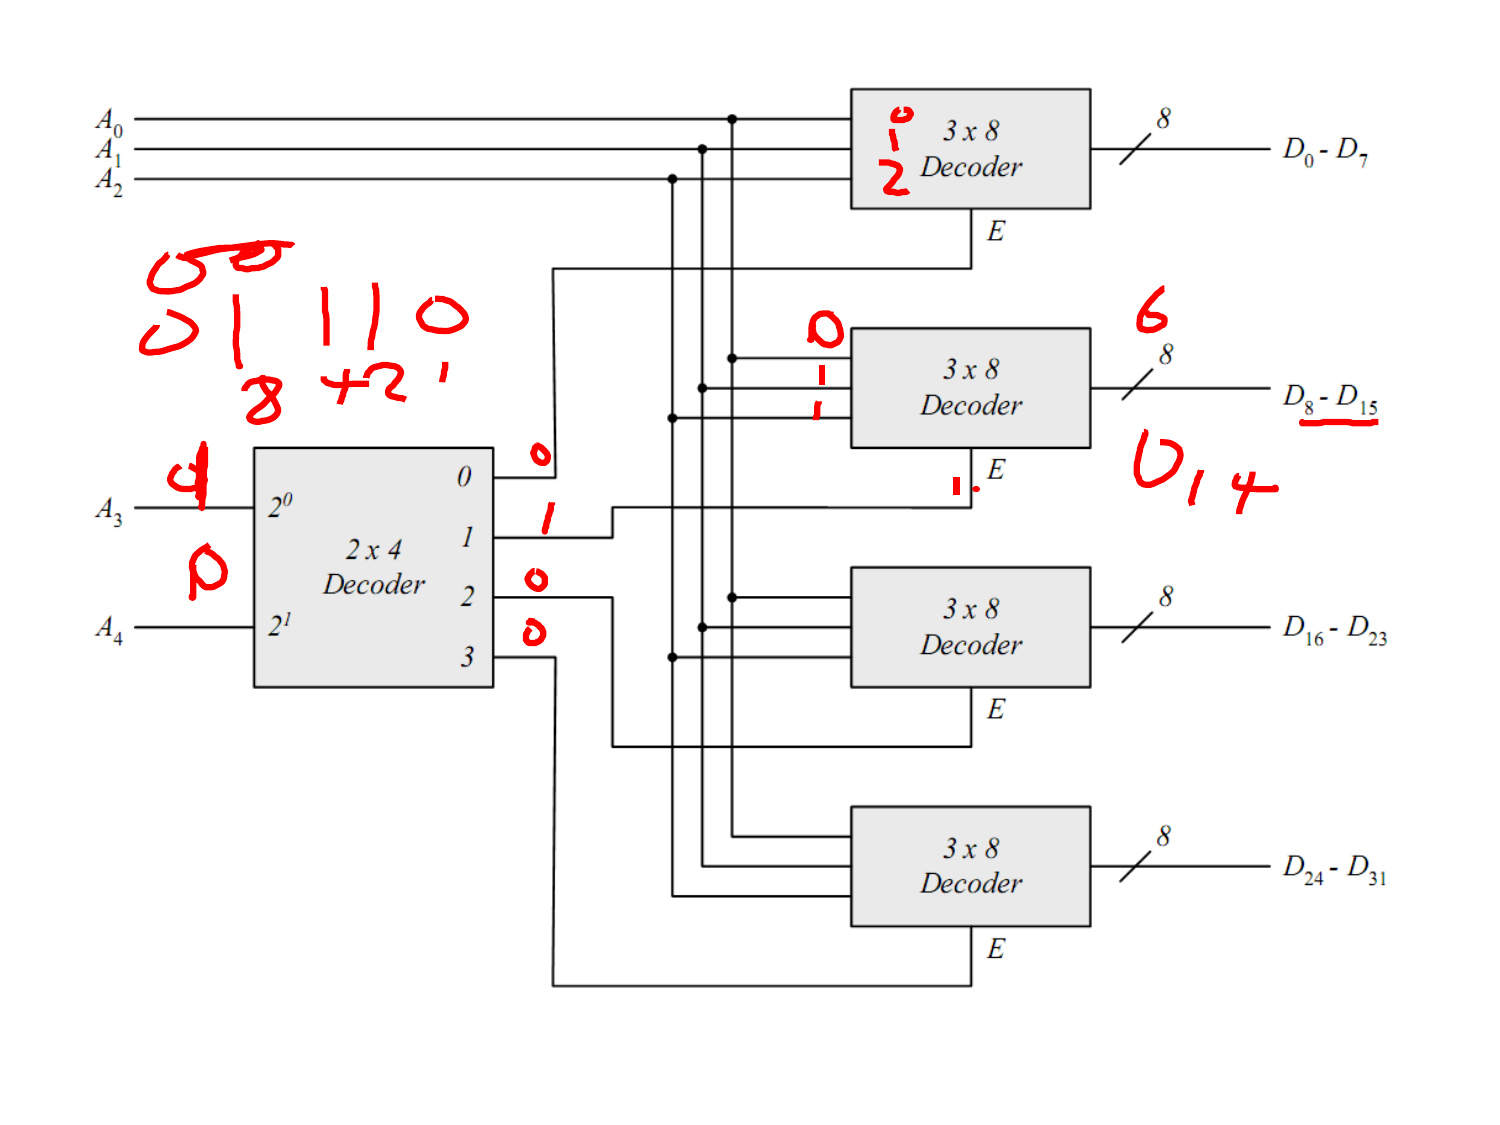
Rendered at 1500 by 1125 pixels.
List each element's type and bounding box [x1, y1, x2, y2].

picture [74, 49, 1435, 1015]
text_box [141, 109, 1379, 644]
